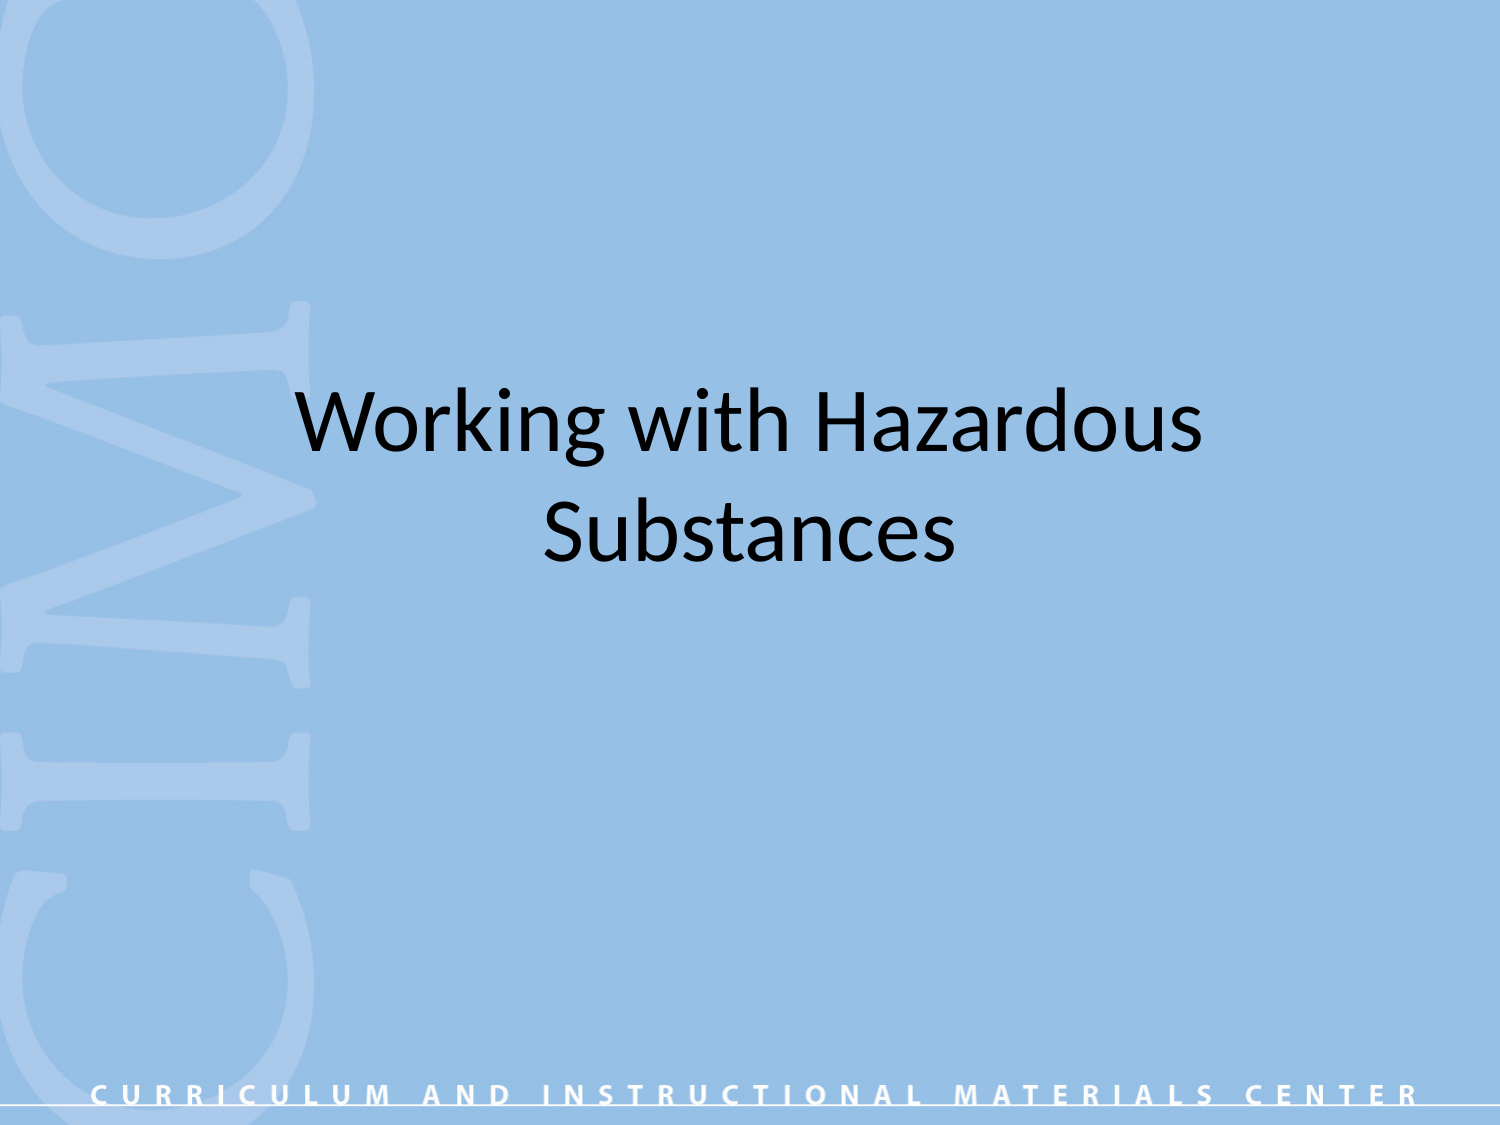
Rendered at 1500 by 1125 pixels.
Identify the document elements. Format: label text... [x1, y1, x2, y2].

picture [0, 0, 1500, 1125]
title Working with Hazardous Substances [112, 349, 1388, 591]
